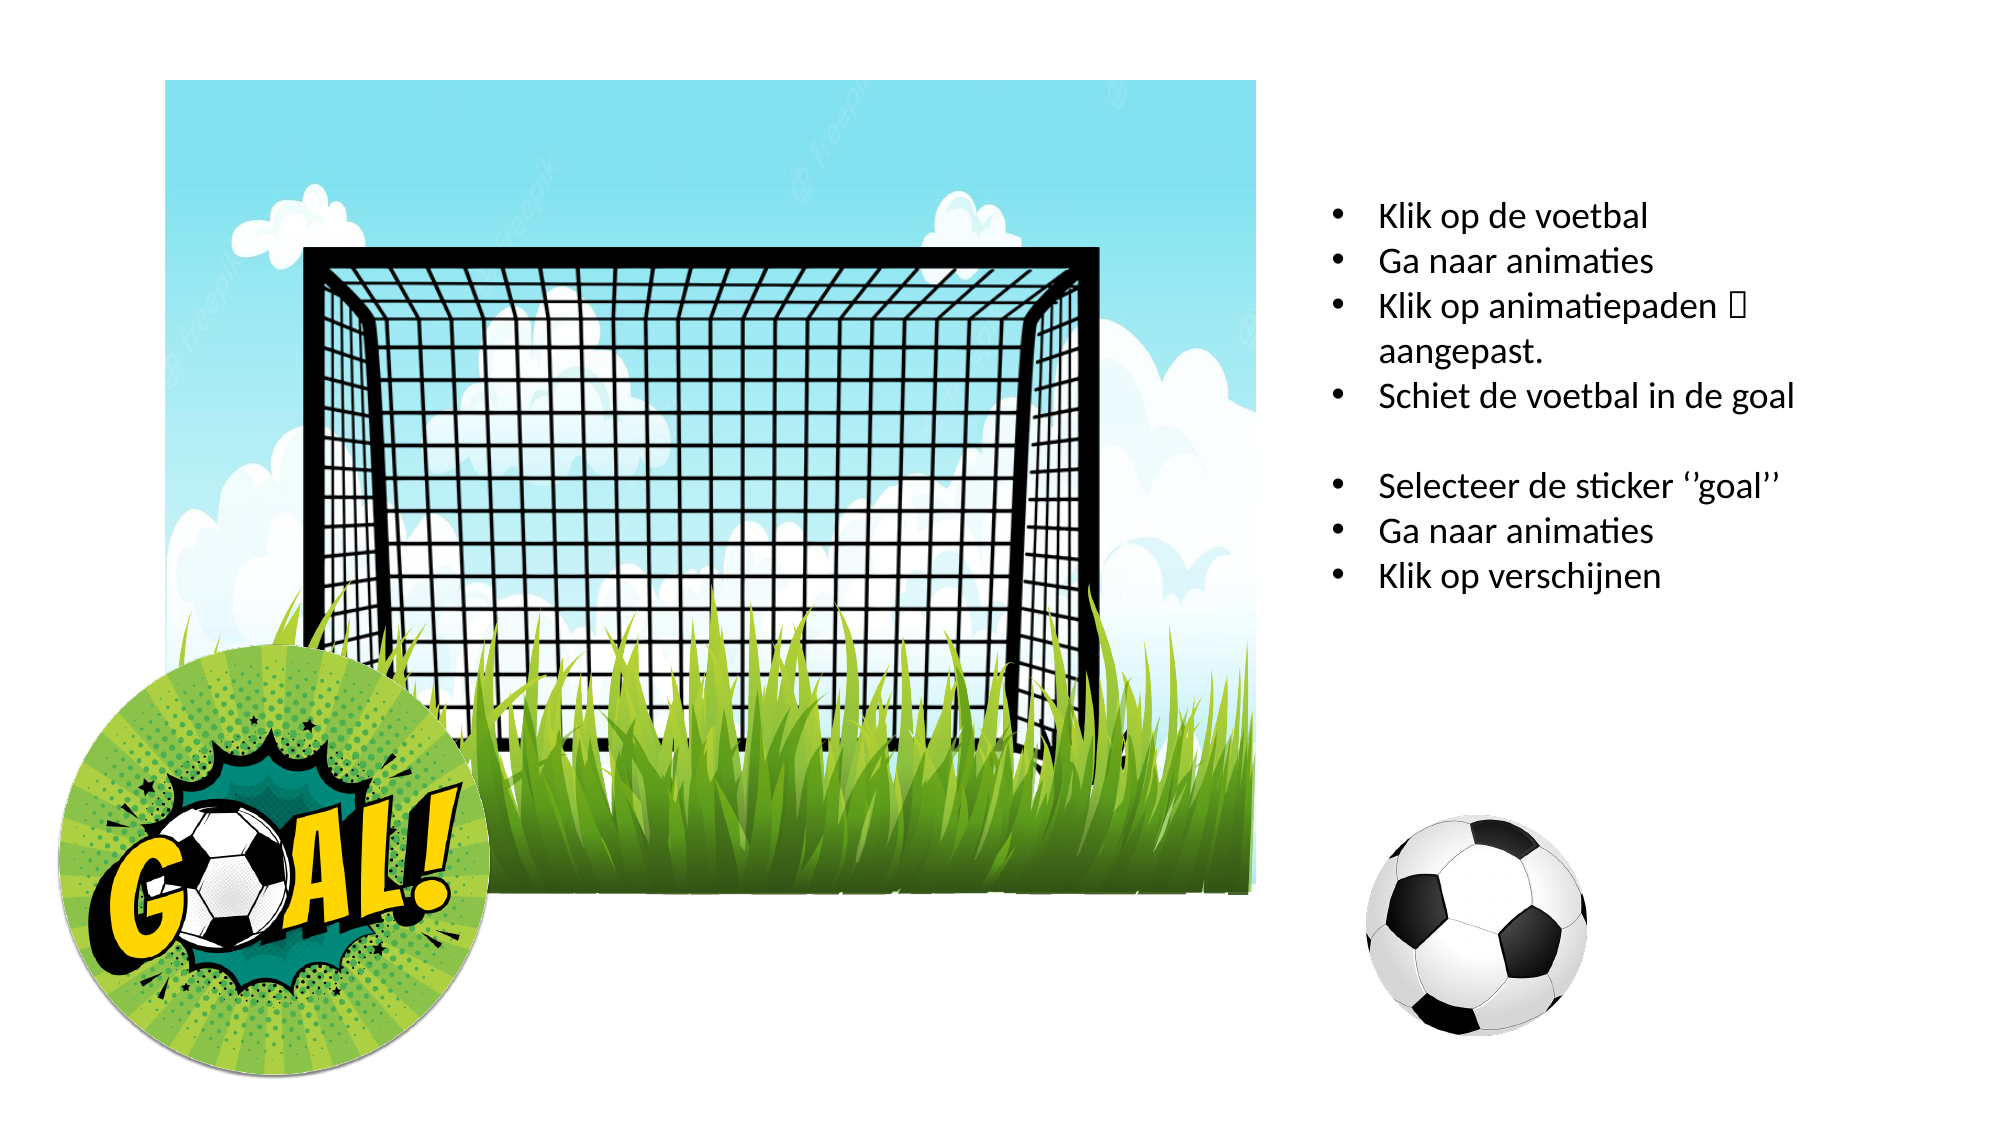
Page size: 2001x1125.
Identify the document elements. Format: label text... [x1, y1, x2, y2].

picture [53, 80, 1256, 1080]
text_box Klik op de voetbal Ga naar animaties Klik op animatiepaden  aangepast. Schiet de voetbal in de goal Selecteer de sticker ‘’goal’’ Ga naar animaties Klik op verschijnen [1316, 183, 1890, 649]
picture [1366, 815, 1587, 1036]
